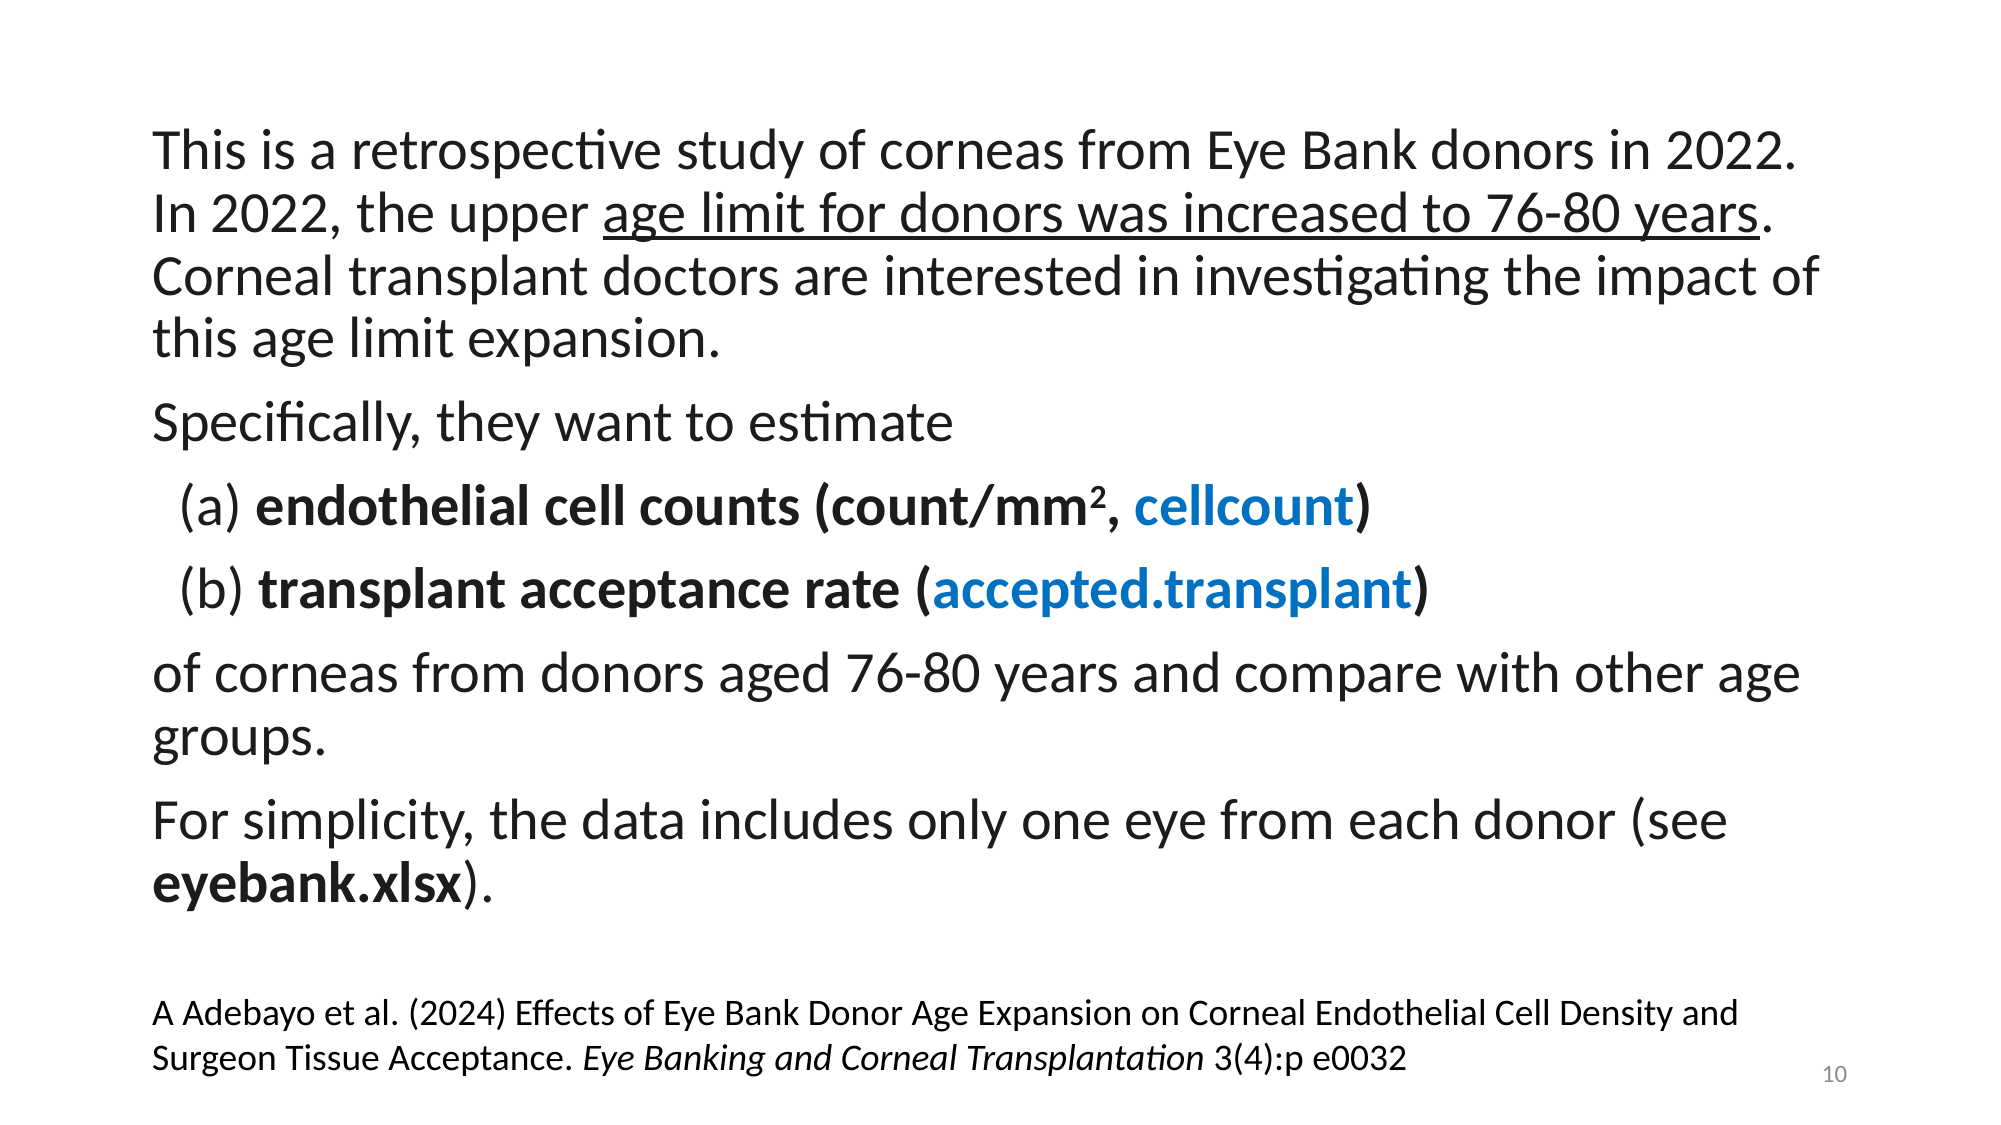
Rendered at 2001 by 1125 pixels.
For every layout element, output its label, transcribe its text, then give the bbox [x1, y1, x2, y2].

list This is a retrospective study of corneas from Eye Bank donors in 2022. In 2022, the upper age limit for donors was increased to 76-80 years. Corneal transplant doctors are interested in investigating the impact of this age limit expansion. Specifically, they want to estimate (a) endothelial cell counts (count/mm2, cellcount) (b) transplant acceptance rate (accepted.transplant) of corneas from donors aged 76-80 years and compare with other age groups. For simplicity, the data includes only one eye from each donor (see eyebank.xlsx). [137, 111, 1863, 981]
text_box A Adebayo et al. (2024) Effects of Eye Bank Donor Age Expansion on Corneal Endothelial Cell Density and Surgeon Tissue Acceptance. Eye Banking and Corneal Transplantation 3(4):p e0032 [137, 980, 1800, 1086]
slide_number 9 [1412, 1042, 1863, 1103]
